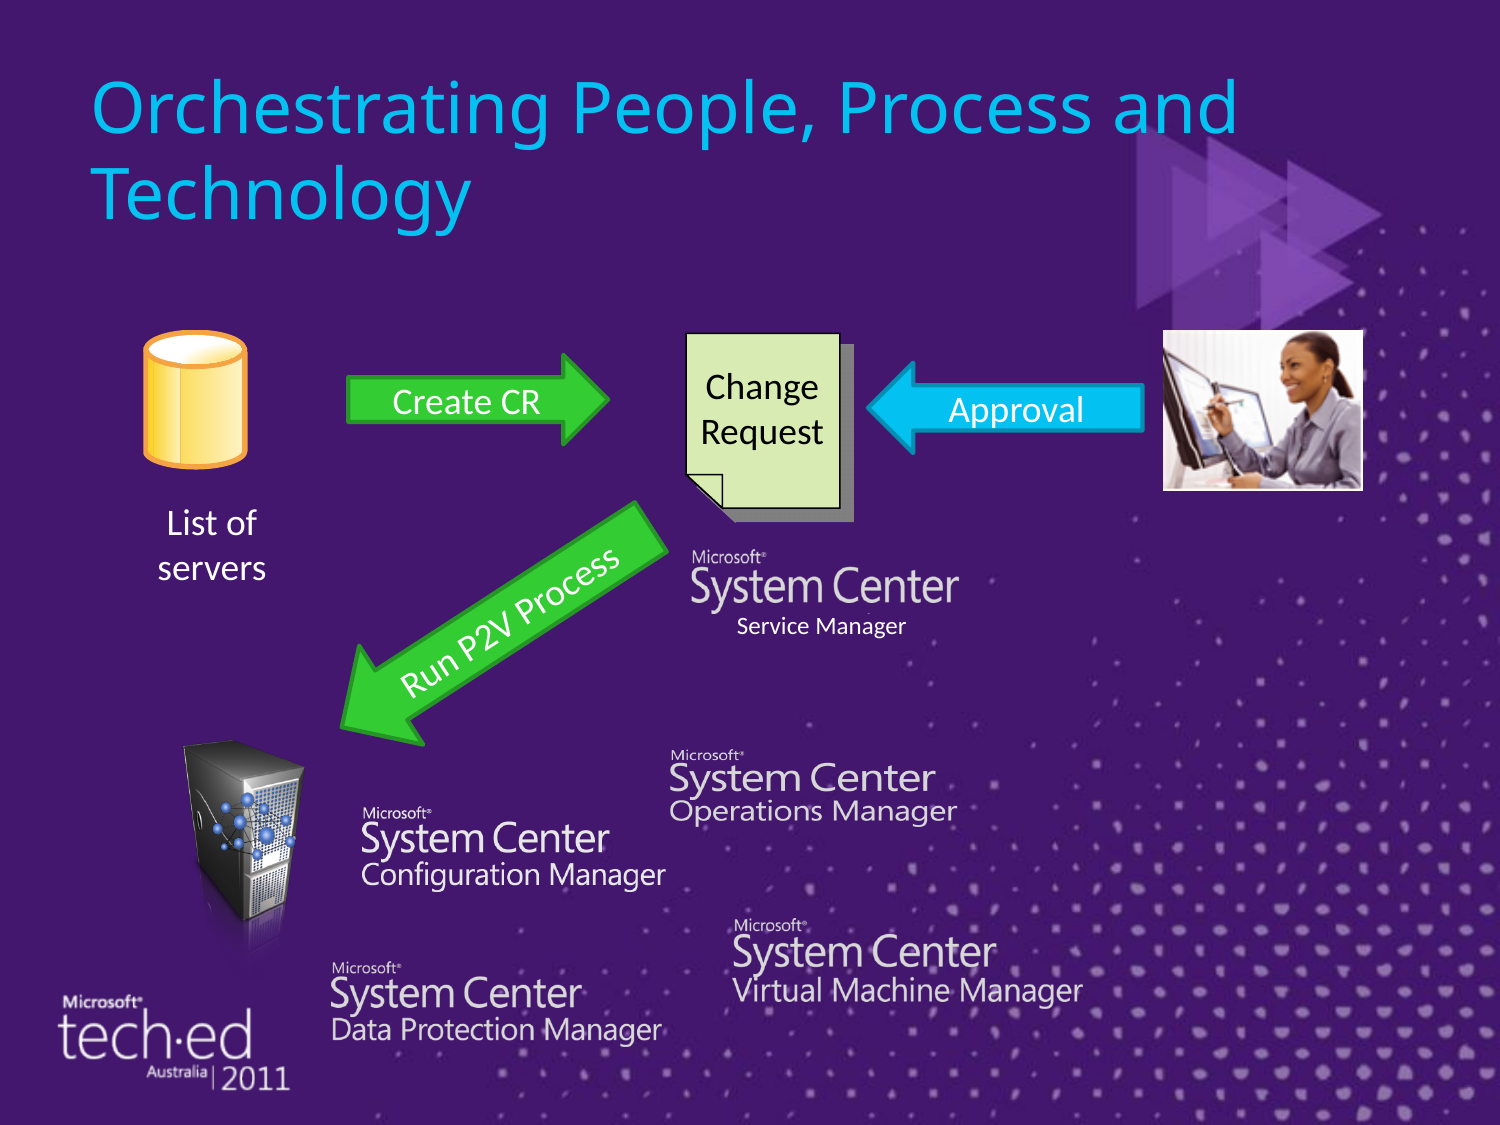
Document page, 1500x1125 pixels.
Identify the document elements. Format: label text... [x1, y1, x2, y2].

text_box Create CR [346, 352, 611, 447]
text_box Change Request [685, 354, 840, 460]
text_box [686, 460, 840, 509]
text_box [686, 333, 840, 354]
title Orchestrating People, Process and Technology [75, 54, 1425, 243]
text_box List of servers [141, 490, 283, 596]
picture [0, 0, 1500, 1125]
text_box Run P2V Process [339, 500, 669, 747]
text_box Approval [865, 360, 1145, 456]
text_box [691, 549, 1045, 641]
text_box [139, 326, 284, 473]
